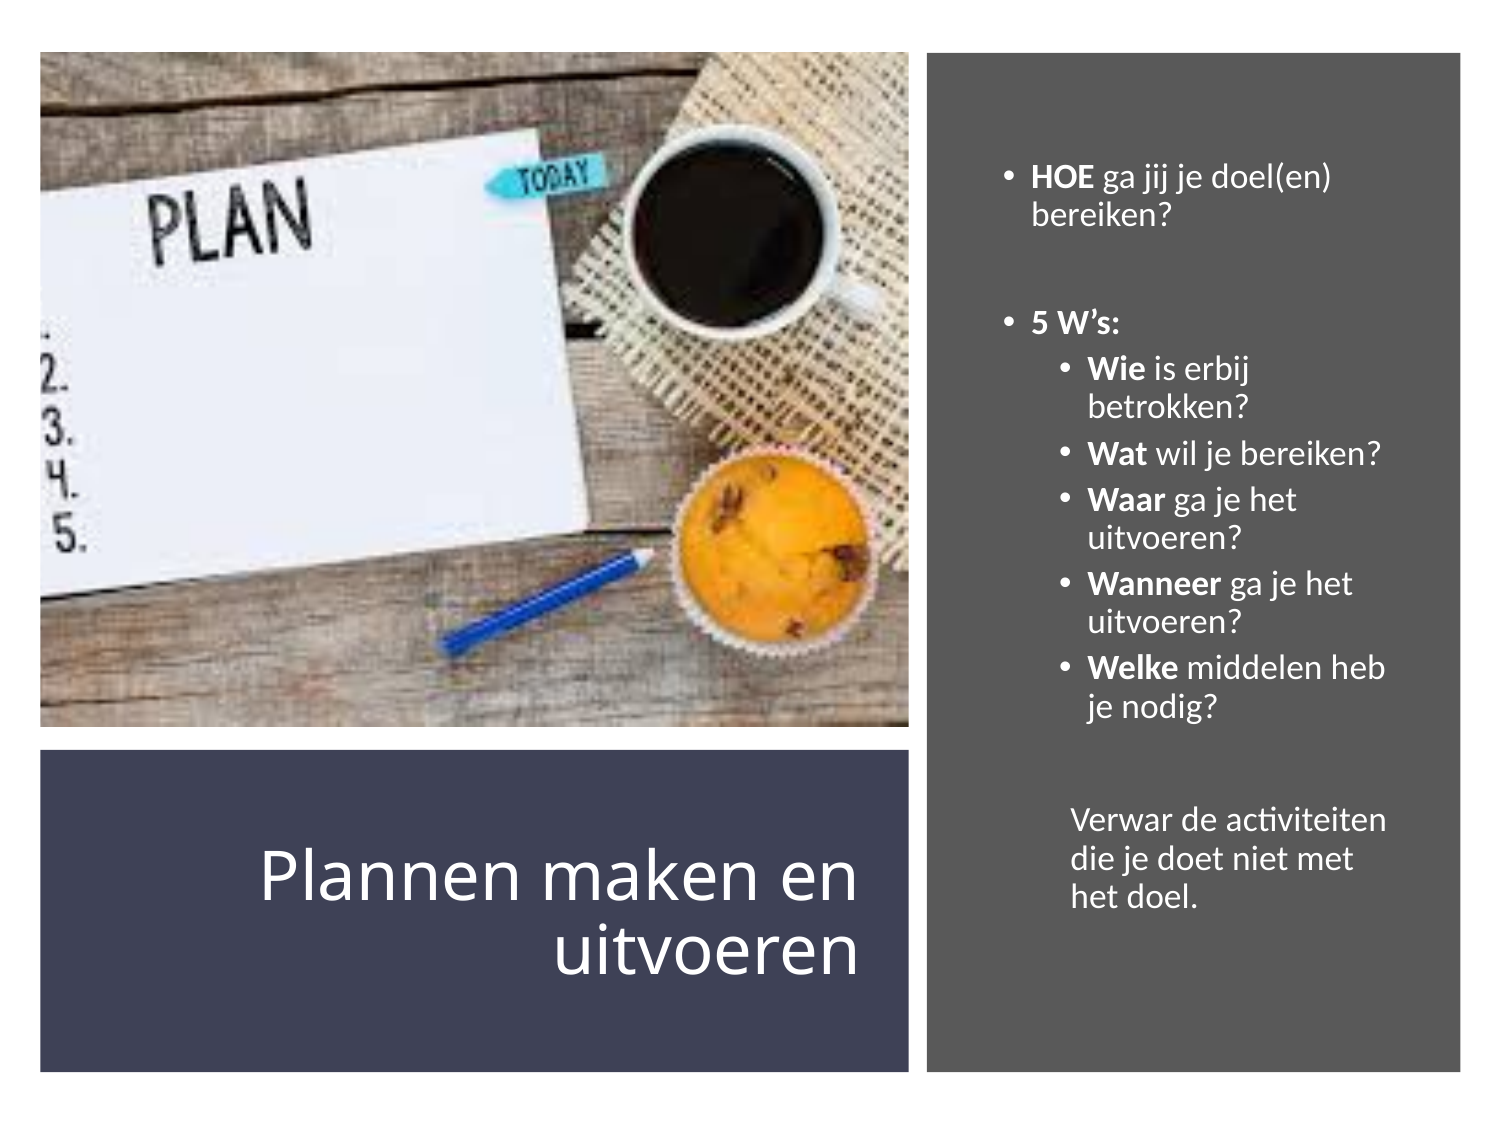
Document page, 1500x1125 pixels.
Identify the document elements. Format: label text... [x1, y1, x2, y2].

text_box [39, 749, 910, 1073]
text_box [926, 52, 1461, 1073]
list HOE ga jij je doel(en) bereiken? 5 W’s: Wie is erbij betrokken? Wat wil je bereiken? Waar ga je het uitvoeren? Wanneer ga je het uitvoeren? Welke middelen heb je nodig? Verwar de activiteiten die je doet niet met het doel. [987, 150, 1410, 947]
picture [40, 52, 909, 727]
title Plannen maken en uitvoeren [64, 782, 876, 1049]
